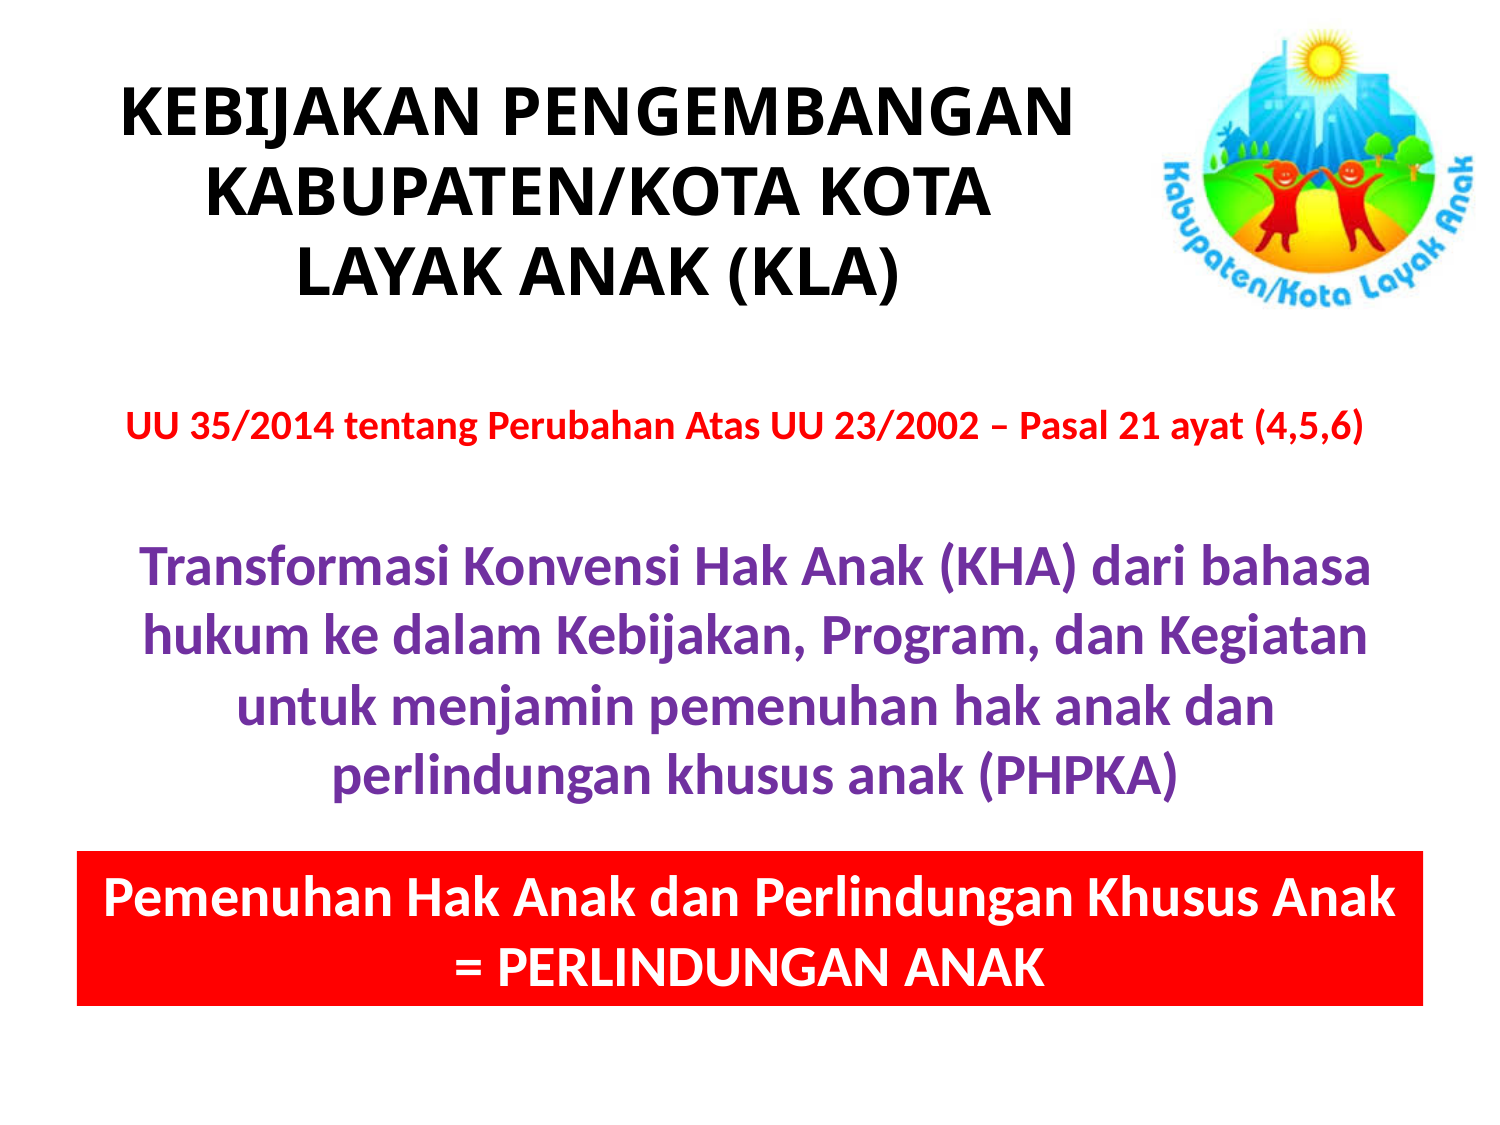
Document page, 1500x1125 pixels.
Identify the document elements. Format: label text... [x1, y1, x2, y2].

text_box UU 35/2014 tentang Perubahan Atas UU 23/2002 – Pasal 21 ayat (4,5,6) [41, 390, 1459, 456]
text_box Transformasi Konvensi Hak Anak (KHA) dari bahasa hukum ke dalam Kebijakan, Program, dan Kegiatan untuk menjamin pemenuhan hak anak dan perlindungan khusus anak (PHPKA) [88, 519, 1424, 814]
picture [1151, 18, 1484, 315]
text_box Pemenuhan Hak Anak dan Perlindungan Khusus Anak = PERLINDUNGAN ANAK [76, 851, 1424, 1006]
title KEBIJAKAN PENGEMBANGAN KABUPATEN/KOTA KOTA LAYAK ANAK (KLA) [79, 47, 1117, 331]
